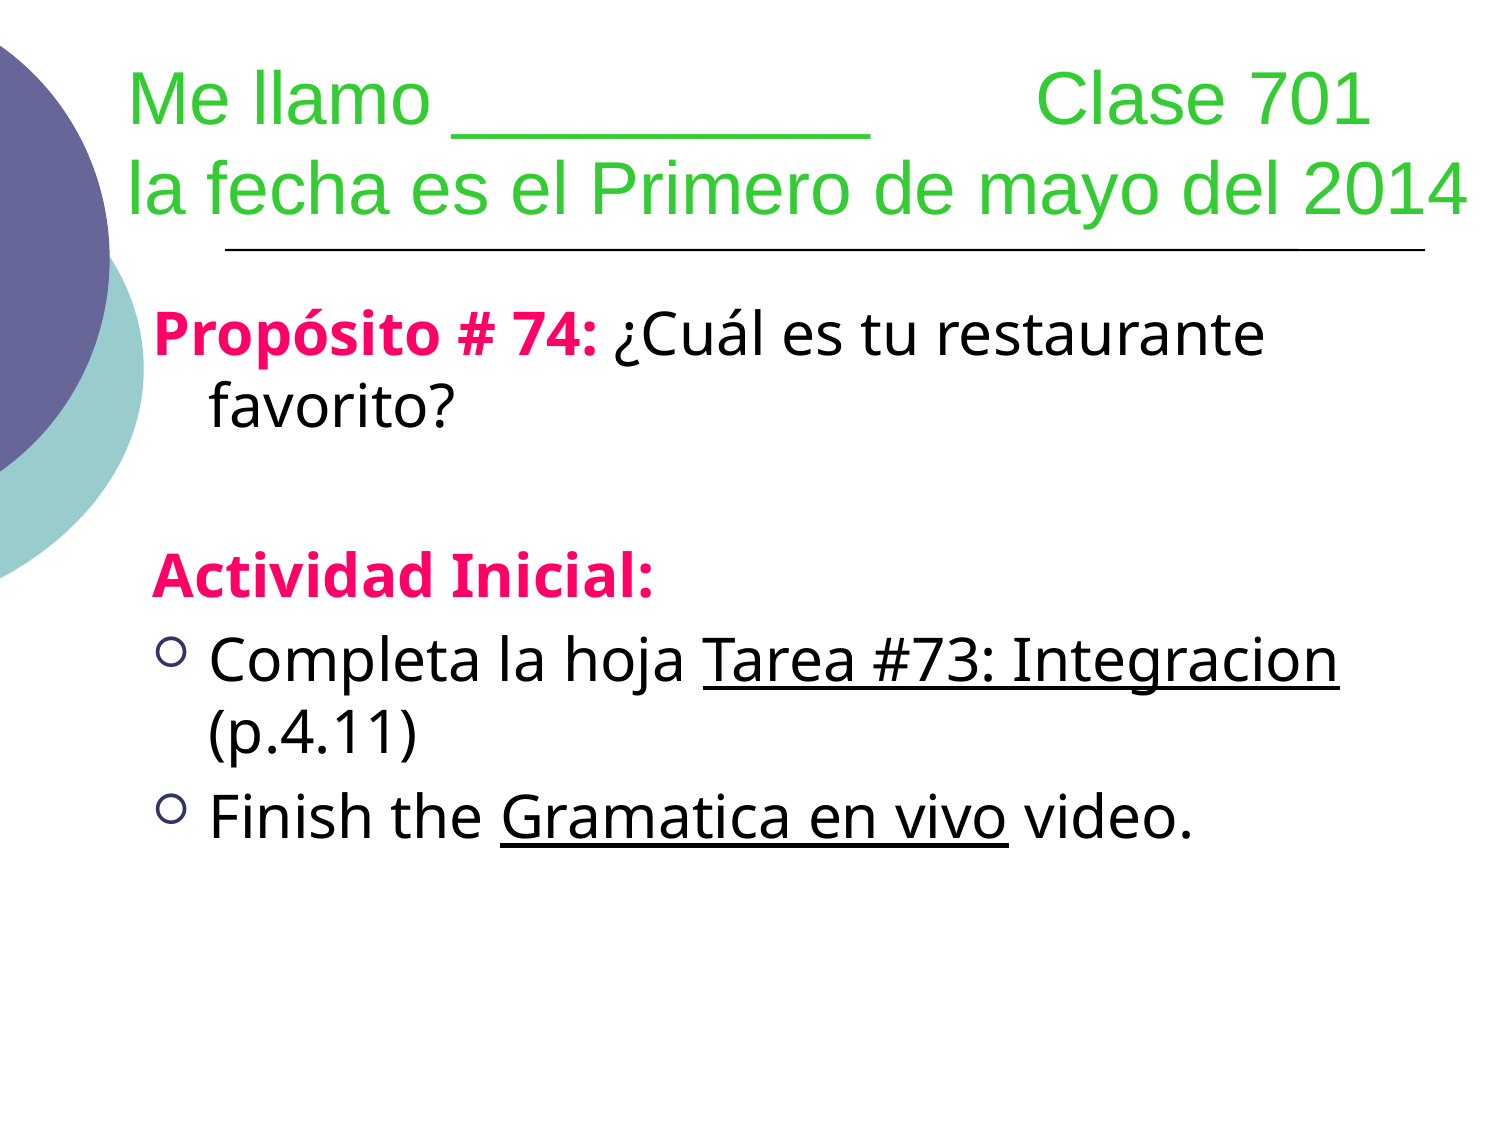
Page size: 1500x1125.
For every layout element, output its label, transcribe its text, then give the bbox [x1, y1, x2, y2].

title Me llamo __________ Clase 701 la fecha es el Primero de mayo del 2014 [112, 49, 1500, 237]
list Propósito # 74: ¿Cuál es tu restaurante favorito? Actividad Inicial: Completa la hoja Tarea #73: Integracion (p.4.11) Finish the Gramatica en vivo video. [137, 287, 1475, 963]
